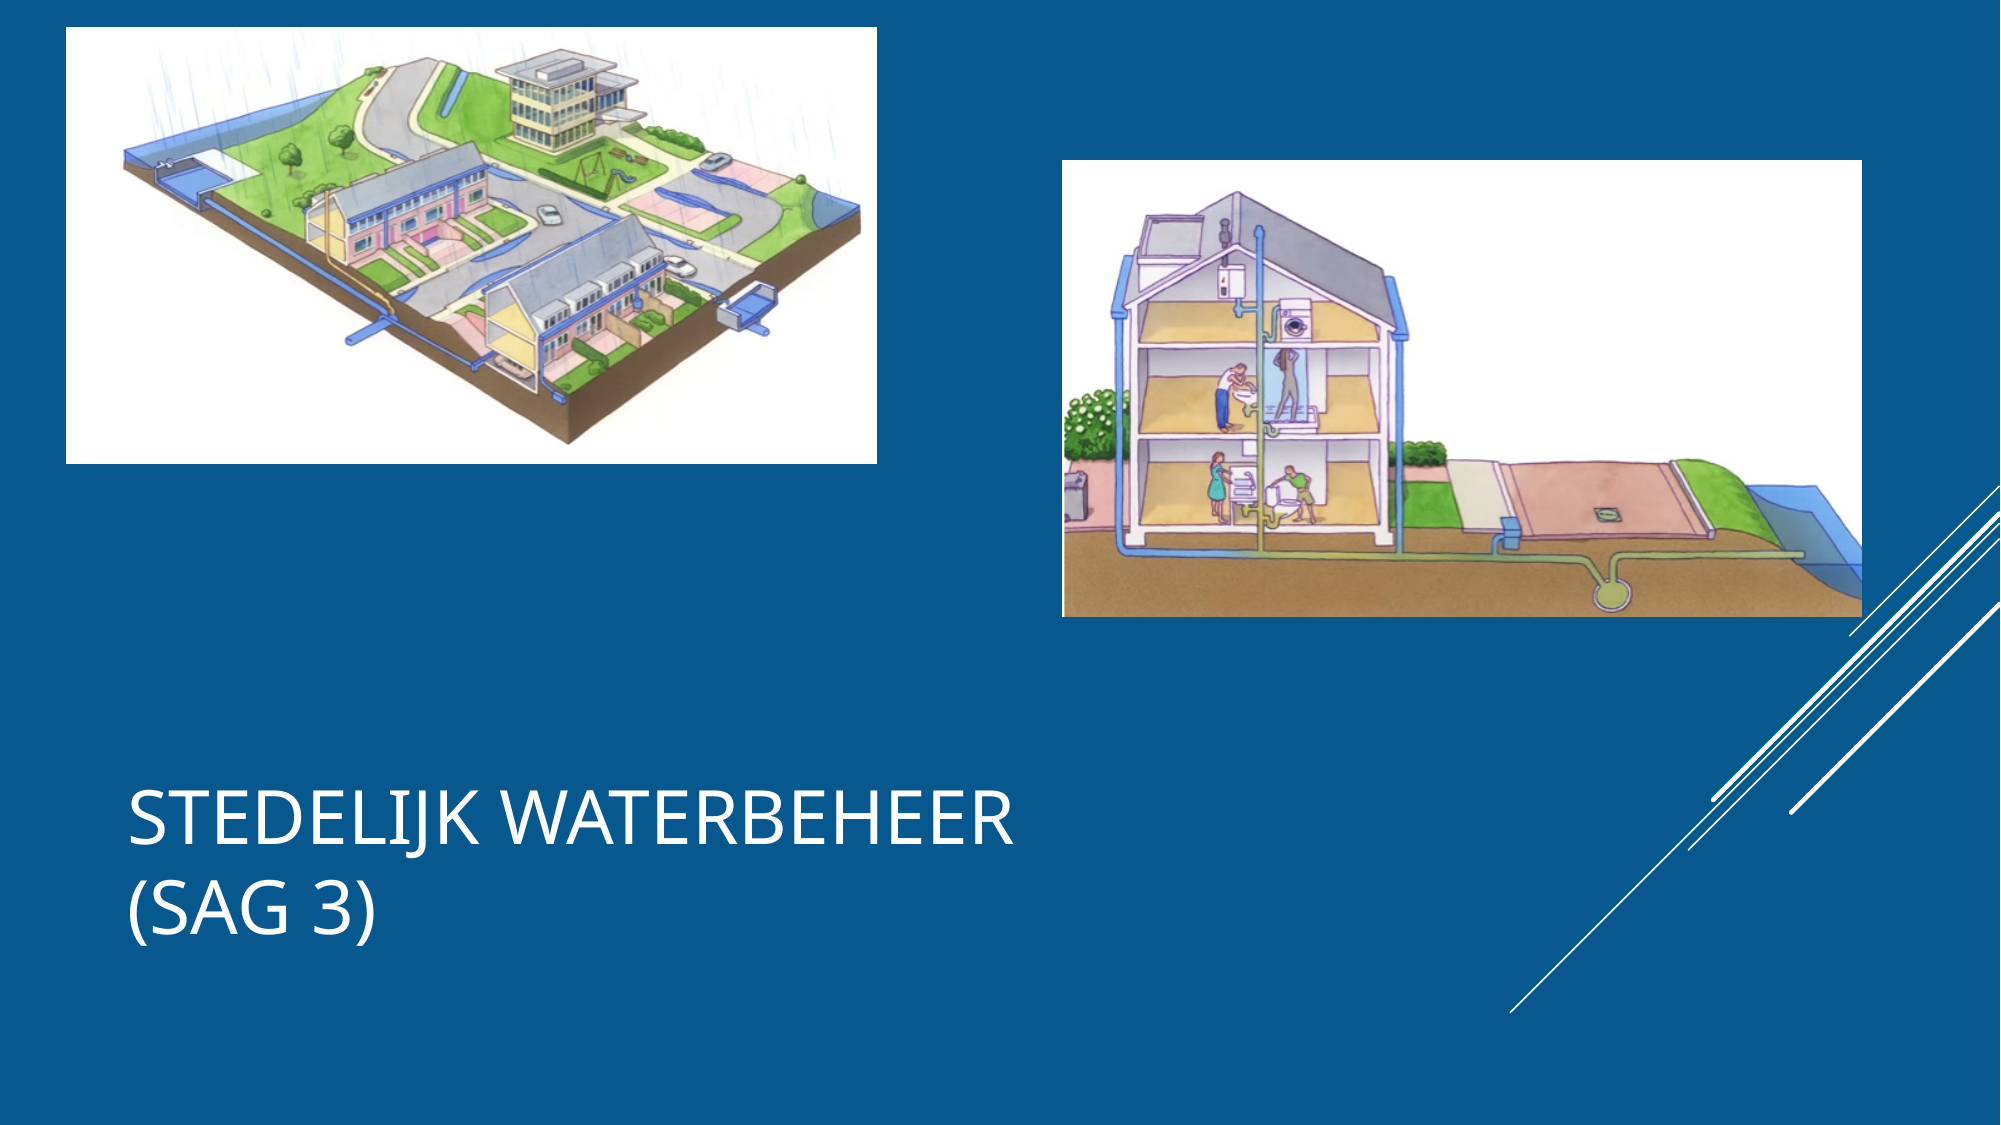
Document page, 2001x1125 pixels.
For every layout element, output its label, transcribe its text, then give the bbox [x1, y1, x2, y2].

title Stedelijk waterbeheer (SAG 3) [112, 736, 1513, 984]
picture [66, 27, 877, 464]
picture [1061, 159, 1862, 617]
